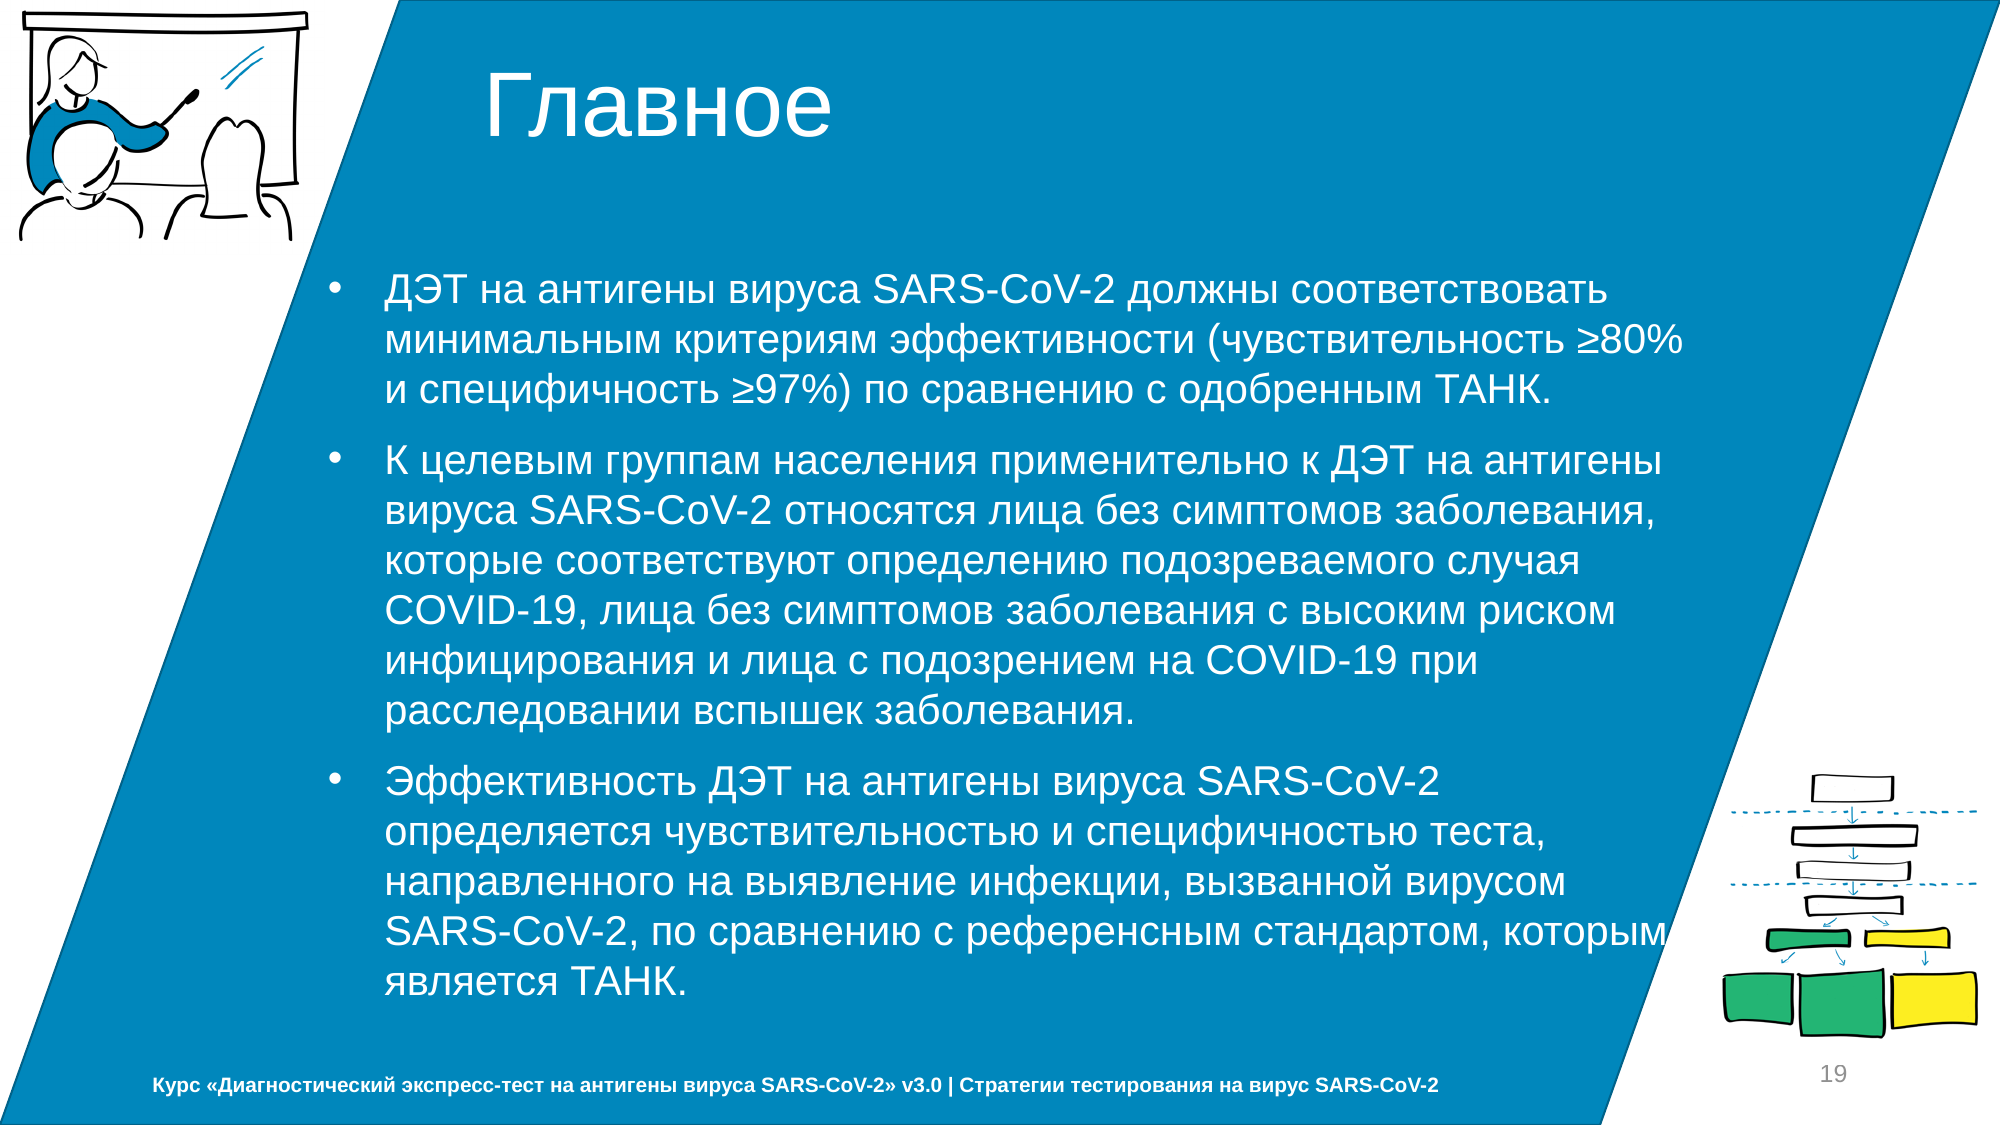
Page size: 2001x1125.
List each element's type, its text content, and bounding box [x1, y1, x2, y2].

text_box Главное [468, 49, 1236, 205]
picture [0, 0, 326, 255]
text_box ДЭТ на антигены вируса SARS-CoV-2 должны соответствовать минимальным критериям эффективности (чувствительность ≥80% и специфичность ≥97%) по сравнению с одобренным ТАНК. К целевым группам населения применительно к ДЭТ на антигены вируса SARS-CoV-2 относятся лица без симптомов заболевания, которые соответствуют определению подозреваемого случая COVID-19, лица без симптомов заболевания с высоким риском инфицирования и лица с подозрением на COVID-19 при расследовании вспышек заболевания. Эффективность ДЭТ на антигены вируса SARS-CoV-2 определяется чувствительностью и специфичностью теста, направленного на выявление инфекции, вызванной вирусом SARS-CoV-2, по сравнению с референсным стандартом, которым является ТАНК. [312, 254, 1707, 911]
picture [1706, 749, 2000, 1065]
text_box [0, 263, 1677, 1125]
slide_number 19 [1656, 1042, 1863, 1103]
footer Курс «Диагностический экспресс-тест на антигены вируса SARS-CoV-2» v3.0 | Стратегии тестирования на вирус SARS-CoV-2 [137, 1042, 1656, 1125]
text_box [329, 0, 2000, 748]
